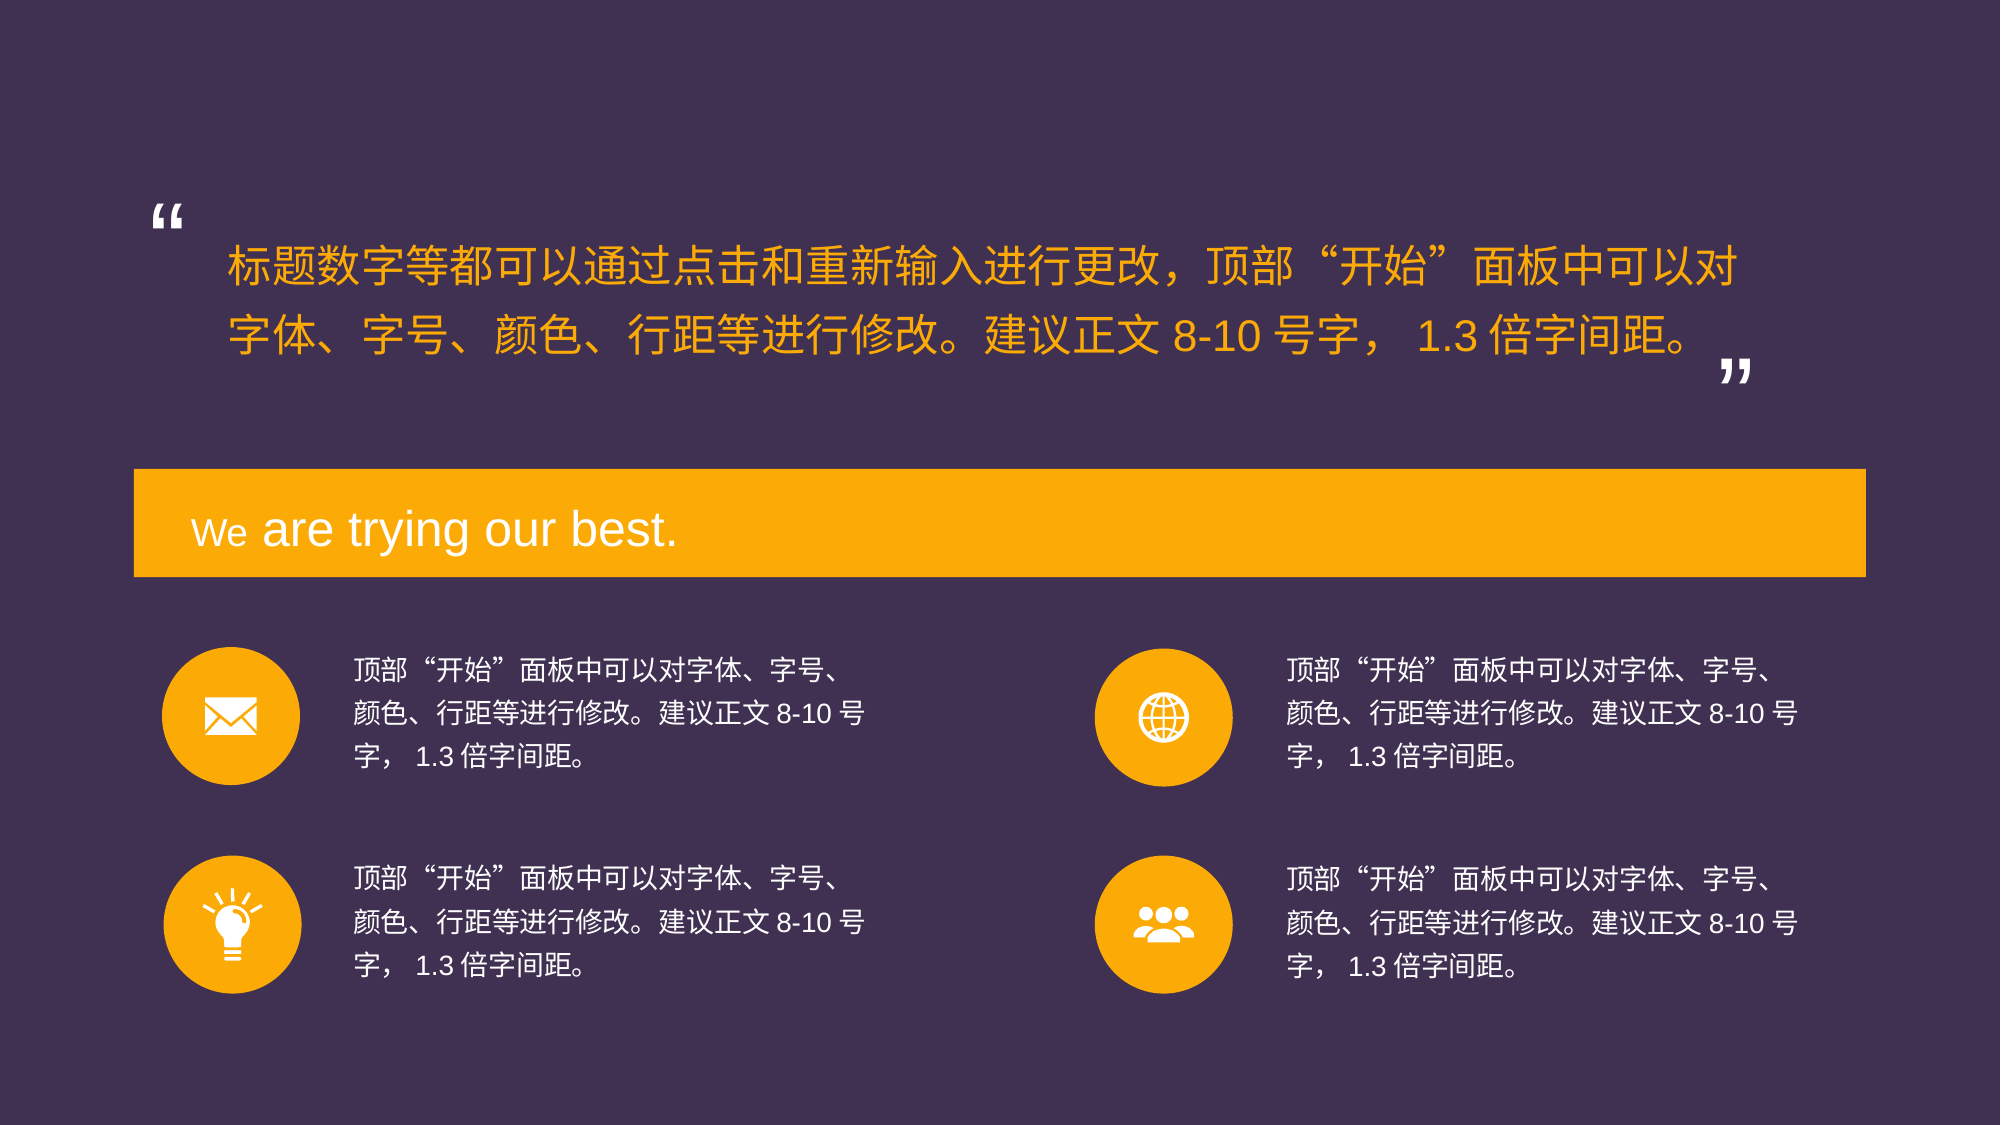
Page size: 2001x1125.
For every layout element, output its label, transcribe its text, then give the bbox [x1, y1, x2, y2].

text_box [163, 855, 302, 994]
text_box We are trying our best. [176, 489, 695, 565]
text_box ” [1702, 316, 1770, 465]
text_box [133, 468, 1866, 578]
text_box “ [134, 162, 202, 311]
text_box [1138, 692, 1190, 743]
text_box 顶部“开始”面板中可以对字体、字号、颜色、行距等进行修改。建议正文8-10号字，1.3倍字间距。 [338, 635, 887, 780]
text_box 顶部“开始”面板中可以对字体、字号、颜色、行距等进行修改。建议正文8-10号字，1.3倍字间距。 [1271, 635, 1820, 780]
text_box [161, 647, 301, 786]
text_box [202, 888, 263, 961]
text_box 顶部“开始”面板中可以对字体、字号、颜色、行距等进行修改。建议正文8-10号字，1.3倍字间距。 [338, 843, 887, 989]
text_box 顶部“开始”面板中可以对字体、字号、颜色、行距等进行修改。建议正文8-10号字，1.3倍字间距。 [1271, 844, 1820, 990]
text_box [205, 697, 257, 731]
text_box [1094, 648, 1233, 787]
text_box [1133, 906, 1194, 943]
text_box 标题数字等都可以通过点击和重新输入进行更改，顶部“开始”面板中可以对字体、字号、颜色、行距等进行修改。建议正文8-10号字，1.3倍字间距。 [212, 214, 1781, 369]
text_box [1094, 855, 1233, 994]
text_box [205, 705, 257, 735]
